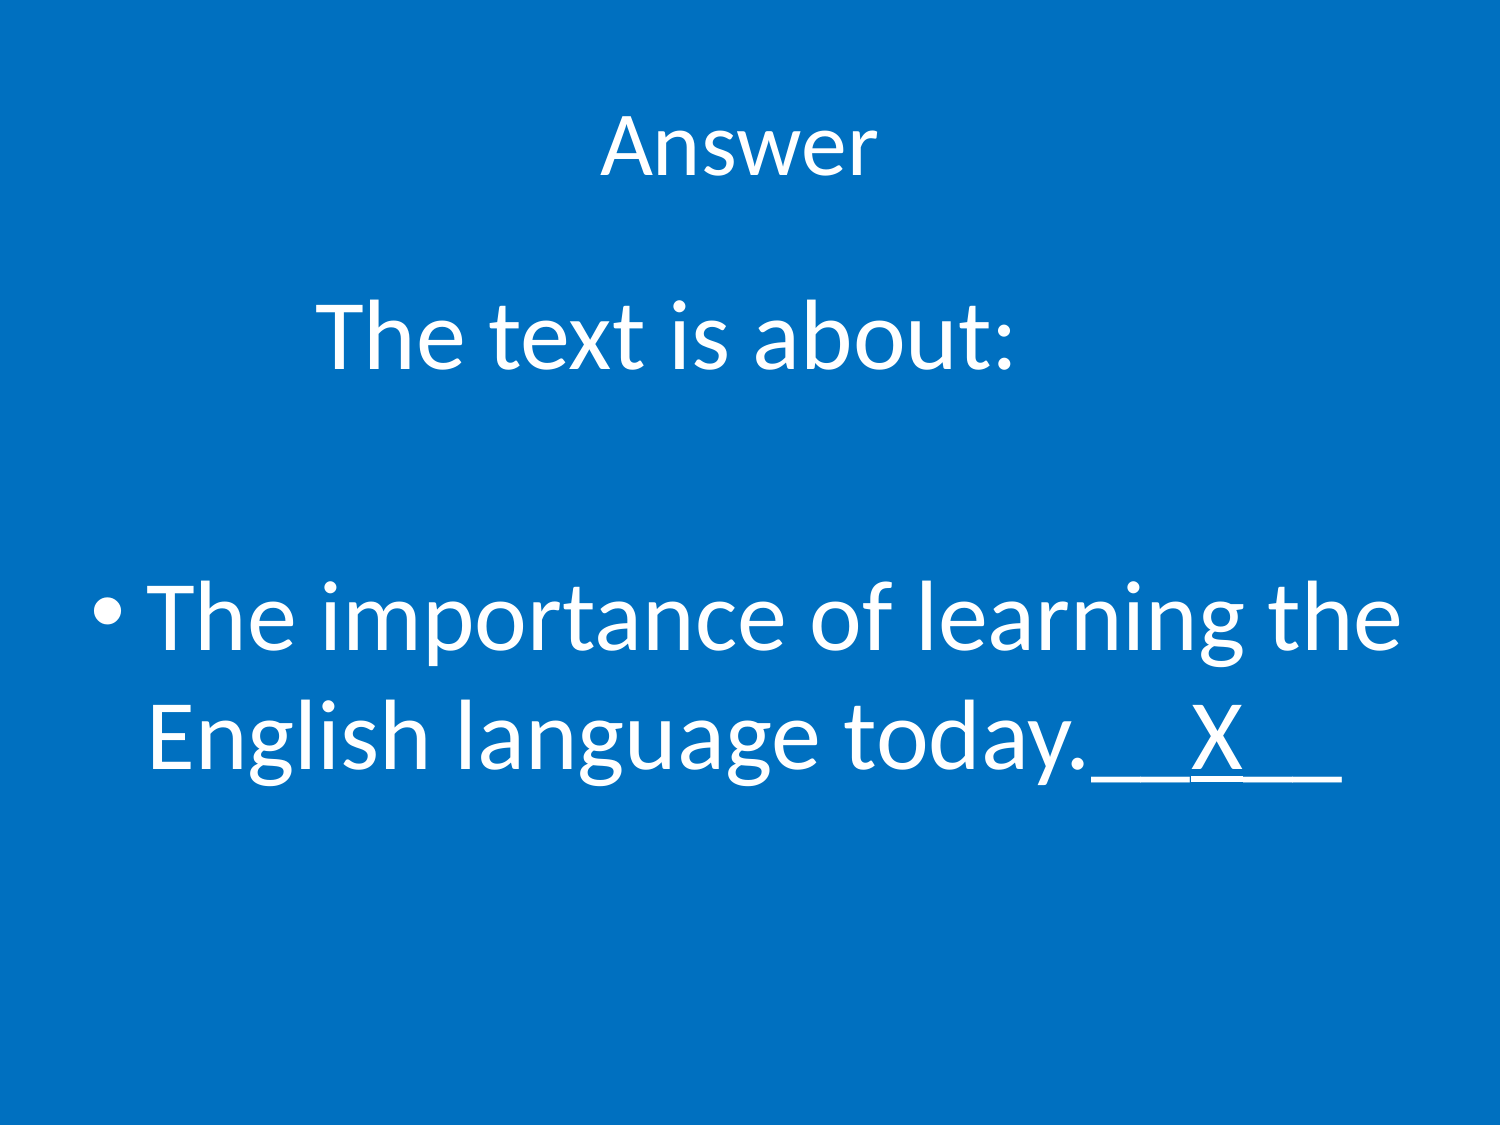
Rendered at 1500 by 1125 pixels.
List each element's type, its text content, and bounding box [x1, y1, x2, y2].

list The text is about: The importance of learning the English language today.__X__ [75, 262, 1425, 1088]
title Answer [75, 45, 1425, 233]
